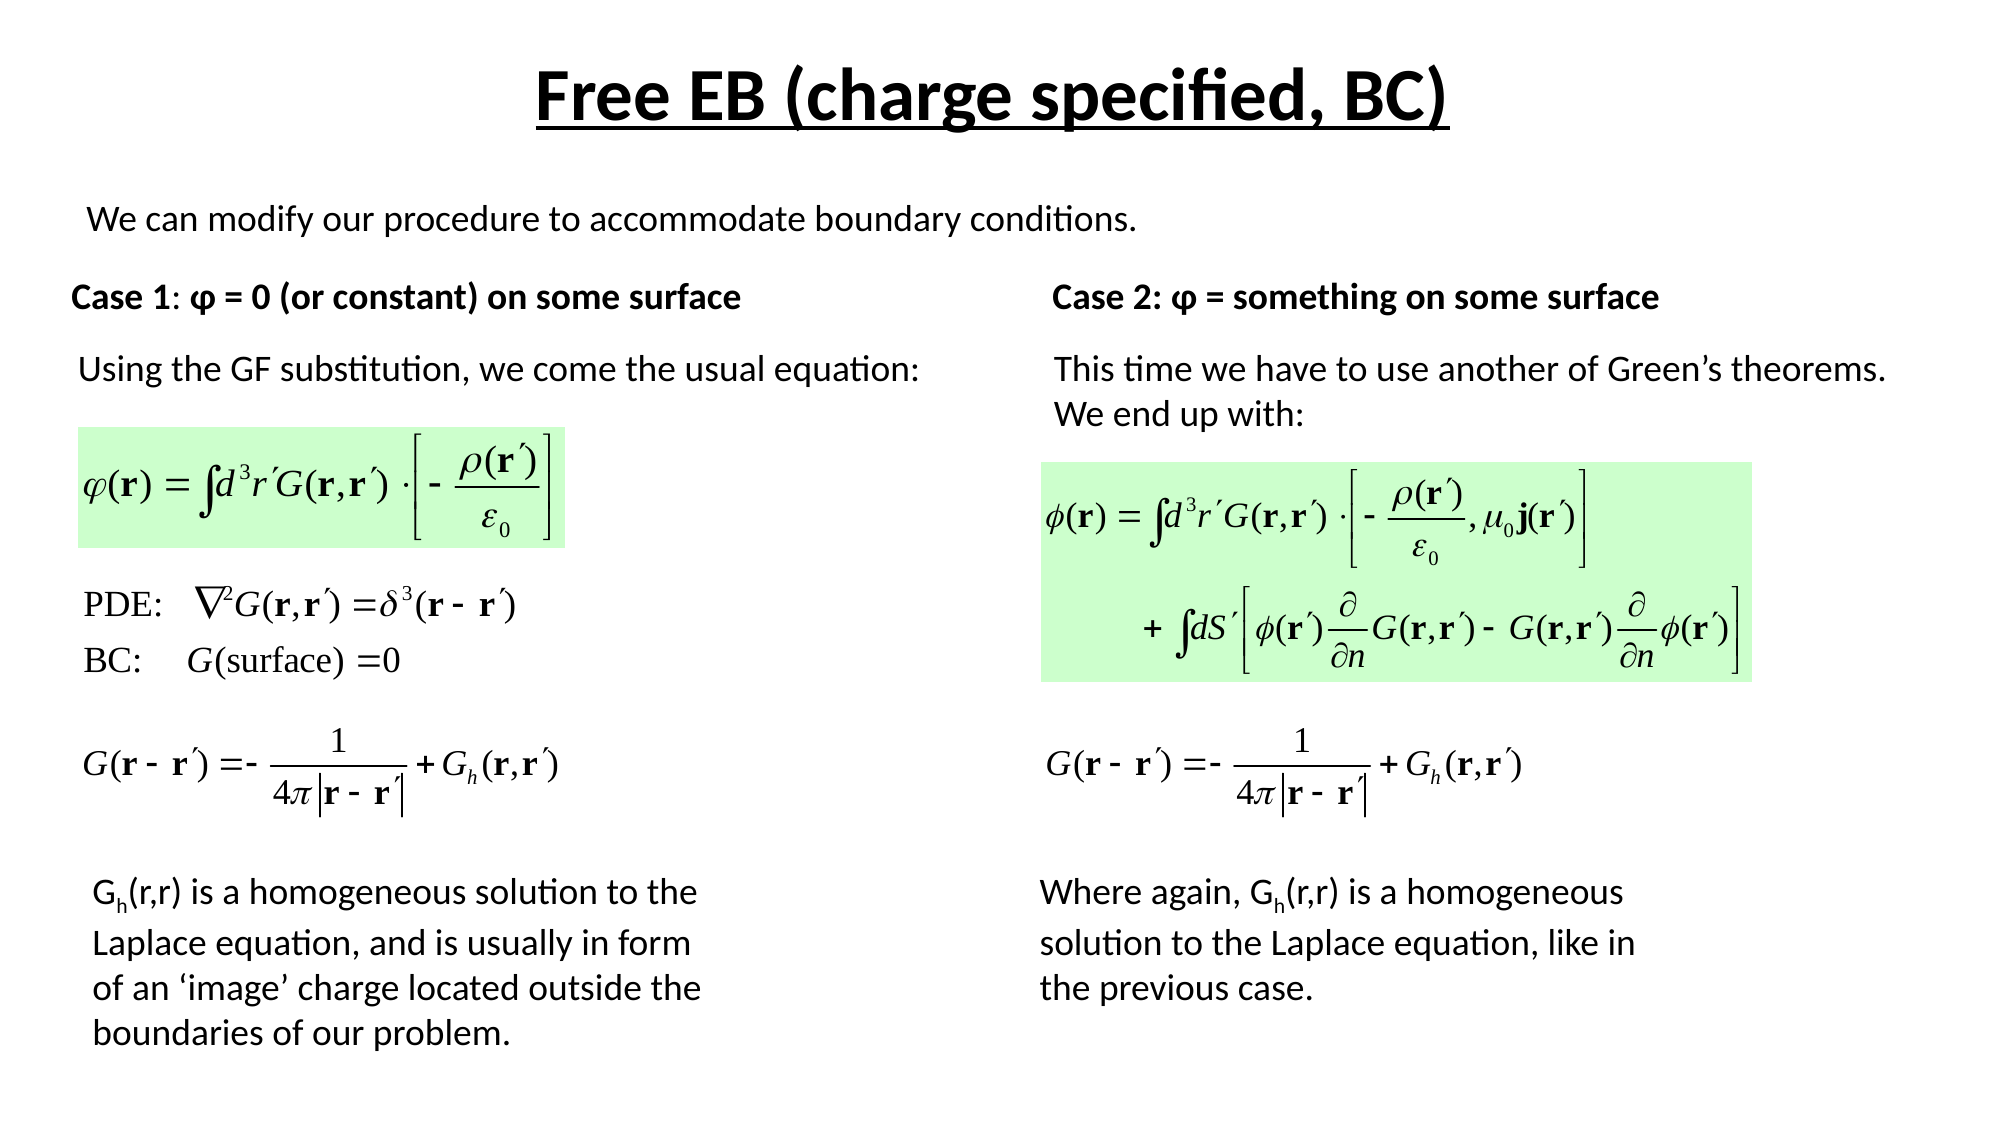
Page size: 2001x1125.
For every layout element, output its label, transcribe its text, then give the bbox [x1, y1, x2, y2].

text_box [77, 717, 566, 824]
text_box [77, 426, 566, 549]
text_box This time we have to use another of Green’s theorems. We end up with: [1038, 337, 1923, 442]
text_box Using the GF substitution, we come the usual equation: [63, 337, 937, 397]
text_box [1041, 717, 1529, 824]
text_box Gh(r,r) is a homogeneous solution to the Laplace equation, and is usually in form of an ‘image’ charge located outside the boundaries of our problem. [77, 859, 735, 1061]
text_box Where again, Gh(r,r) is a homogeneous solution to the Laplace equation, like in the previous case. [1024, 859, 1682, 1016]
text_box Case 1: φ = 0 (or constant) on some surface [56, 265, 899, 325]
text_box Case 2: φ = something on some surface [1037, 265, 1880, 325]
title Free EB (charge specified, BC) [477, 30, 1508, 145]
text_box We can modify our procedure to accommodate boundary conditions. [71, 186, 1171, 247]
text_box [77, 576, 525, 688]
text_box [1041, 461, 1753, 682]
